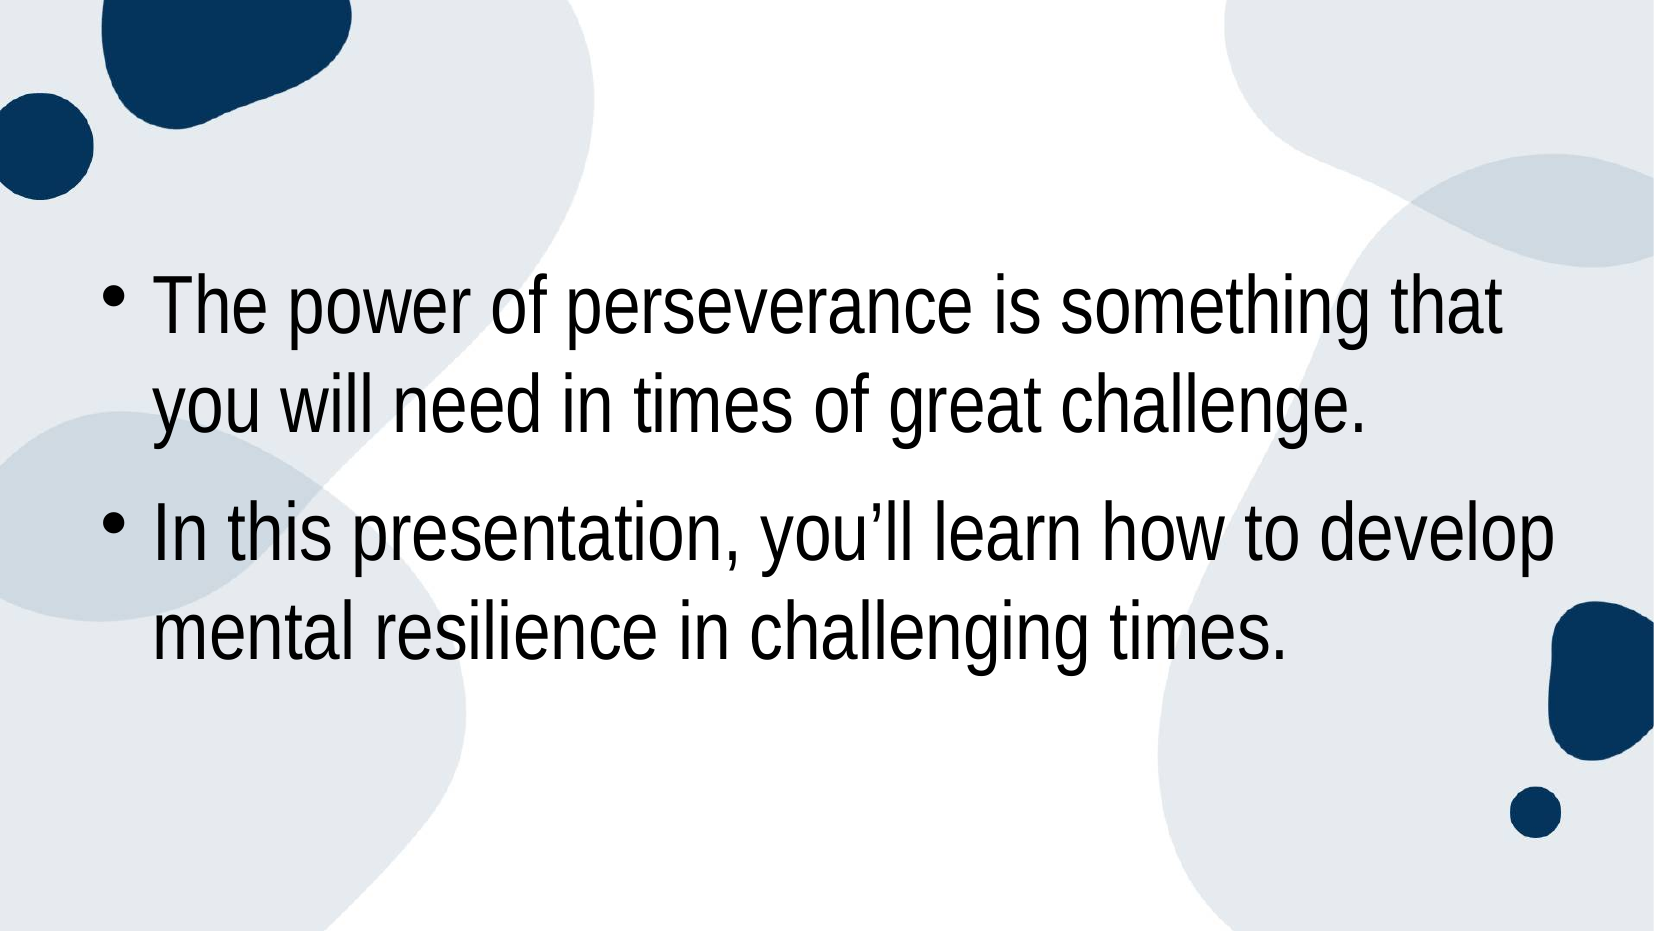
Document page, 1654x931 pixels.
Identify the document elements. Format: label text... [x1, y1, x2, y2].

picture [0, 0, 1654, 931]
list The power of perseverance is something that you will need in times of great challenge. In this presentation, you’ll learn how to develop mental resilience in challenging times. [82, 251, 1571, 679]
